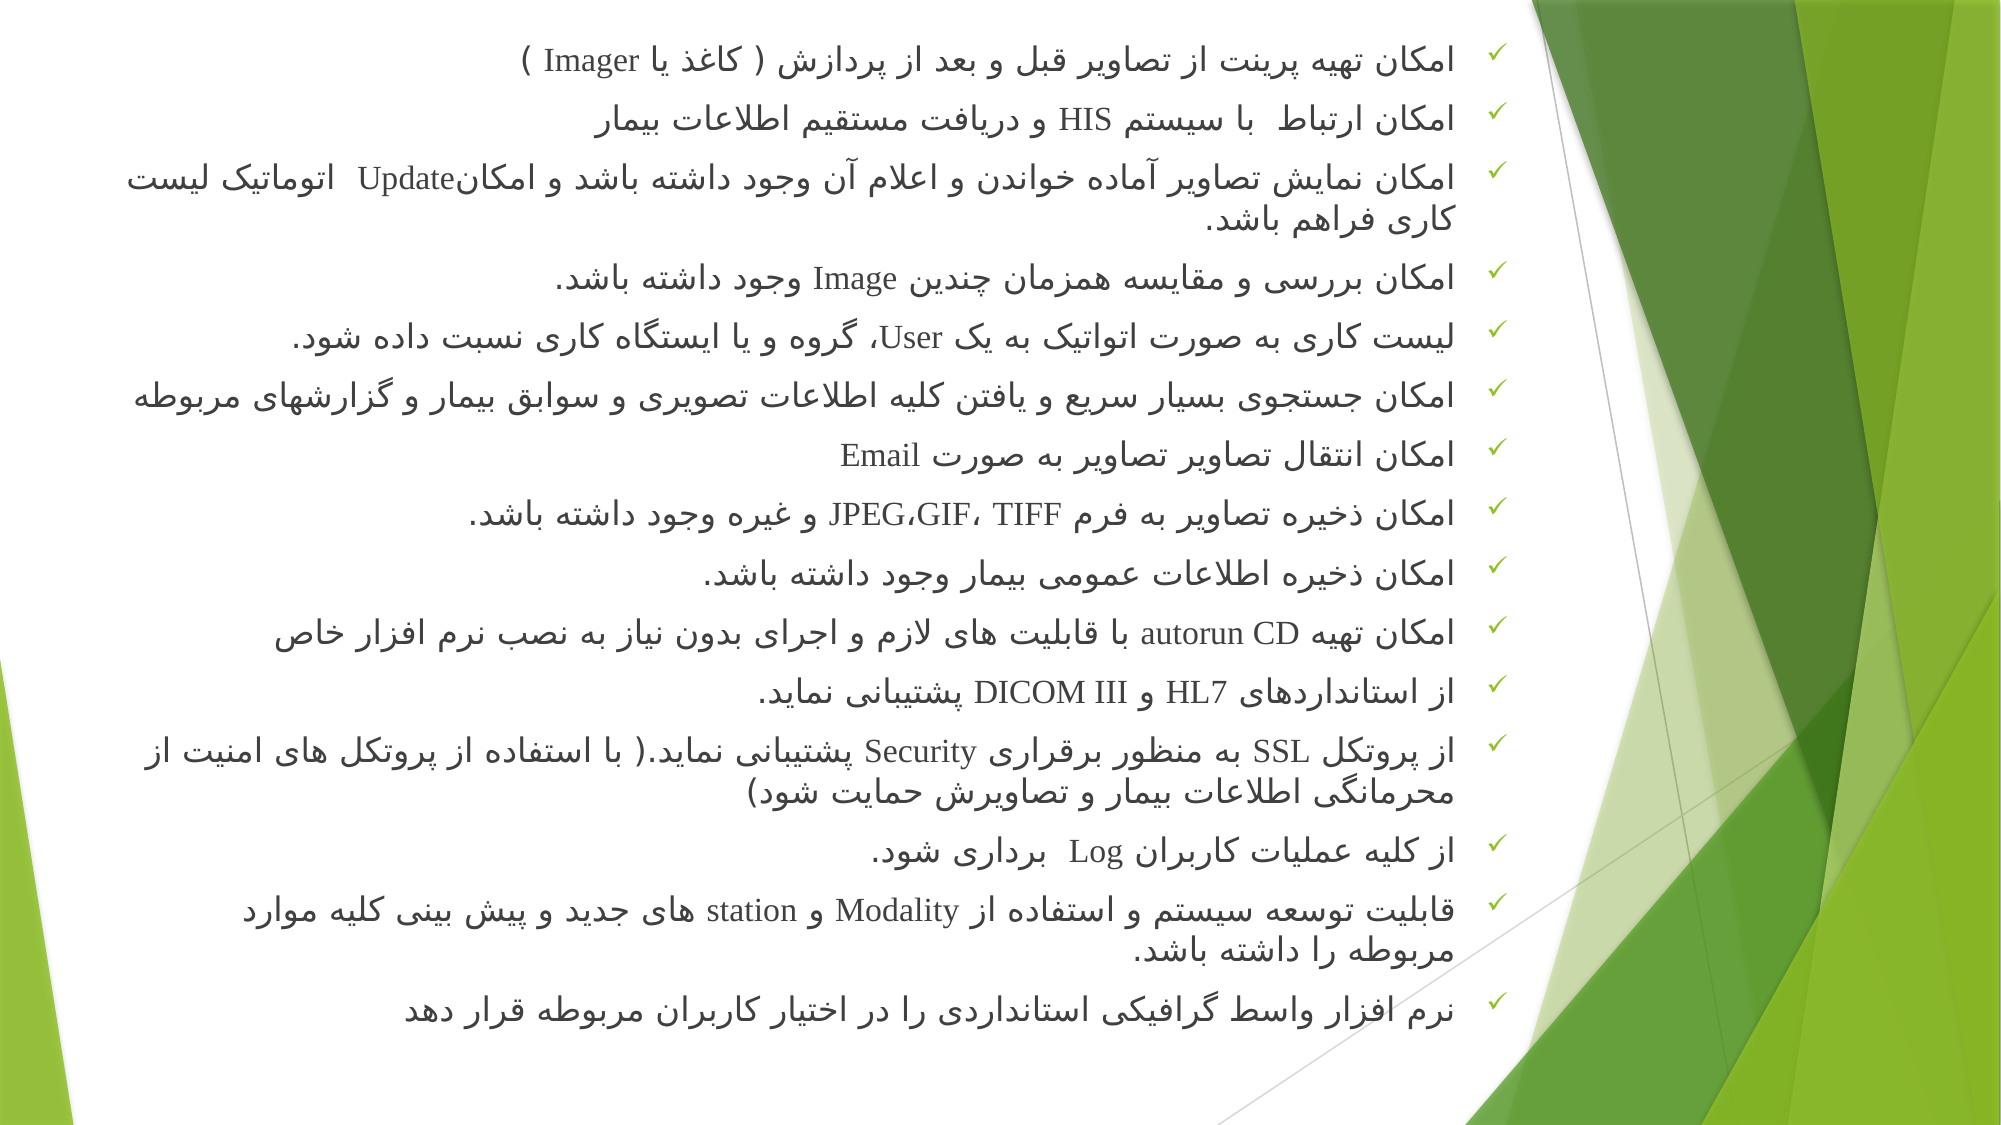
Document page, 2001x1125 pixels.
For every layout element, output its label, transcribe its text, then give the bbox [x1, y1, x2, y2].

list امکان تهیه پرینت از تصاویر قبل و بعد از پردازش ( کاغذ یا Imager ) امکان ارتباط با سیستم HIS و دریافت مستقیم اطلاعات بیمار امکان نمایش تصاویر آماده خواندن و اعلام آن وجود داشته باشد و امکانUpdate اتوماتیک لیست کاری فراهم باشد. امکان بررسی و مقایسه همزمان چندین Image وجود داشته باشد. لیست کاری به صورت اتواتیک به یک User، گروه و یا ایستگاه کاری نسبت داده شود. امکان جستجوی بسیار سریع و یافتن کلیه اطلاعات تصویری و سوابق بیمار و گزارشهای مربوطه امکان انتقال تصاویر تصاویر به صورت Email امکان ذخیره تصاویر به فرم JPEG،GIF، TIFF و غیره وجود داشته باشد. امکان ذخیره اطلاعات عمومی بیمار وجود داشته باشد. امکان تهیه autorun CD با قابلیت های لازم و اجرای بدون نیاز به نصب نرم افزار خاص از استانداردهای HL7 و DICOM III پشتیبانی نماید. از پروتکل SSL به منظور برقراری Security پشتیبانی نماید.( با استفاده از پروتکل های امنیت از محرمانگی اطلاعات بیمار و تصاویرش حمایت شود) از کلیه عملیات کاربران Log برداری شود. قابلیت توسعه سیستم و استفاده از Modality و station های جدید و پیش بینی کلیه موارد مربوطه را داشته باشد. نرم افزار واسط گرافیکی استانداردی را در اختیار کاربران مربوطه قرار دهد [111, 29, 1522, 1075]
